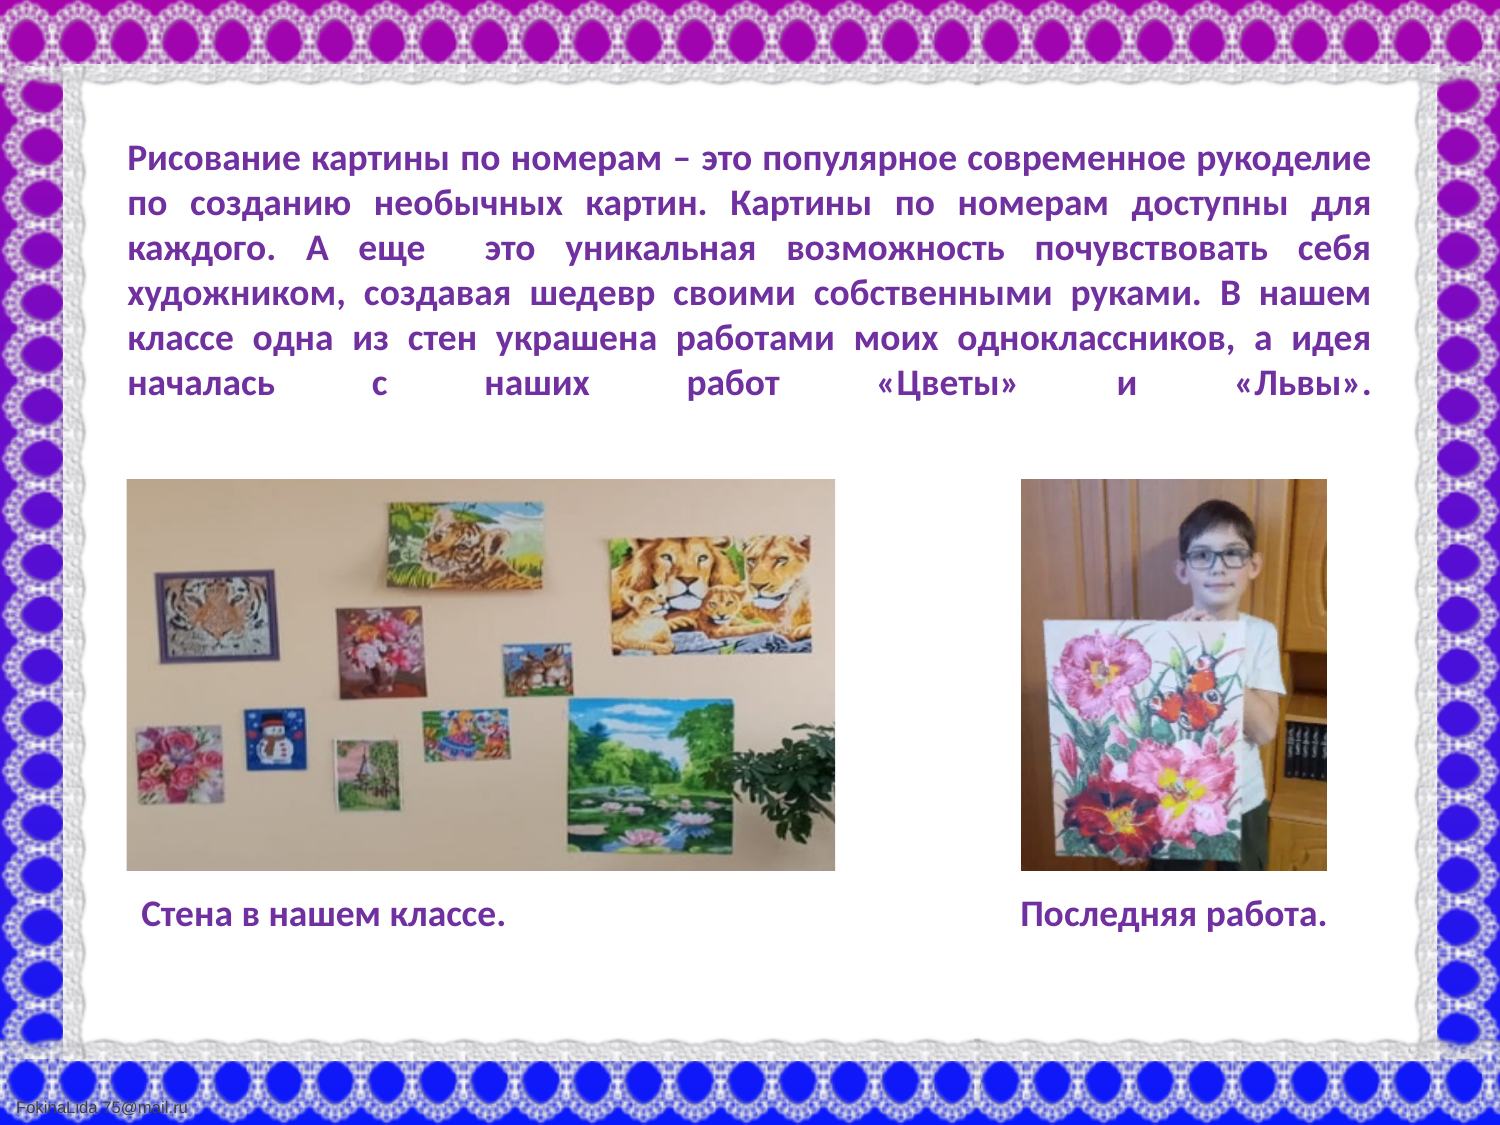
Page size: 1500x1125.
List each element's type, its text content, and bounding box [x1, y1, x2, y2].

picture [0, 0, 1500, 1125]
text_box Стена в нашем классе. [126, 881, 526, 942]
title Рисование картины по номерам – это популярное современное рукоделие по созданию необычных картин. Картины по номерам доступны для каждого. А еще это уникальная возможность почувствовать себя художником, создавая шедевр своими собственными руками. В нашем классе одна из стен украшена работами моих одноклассников, а идея началась с наших работ «Цветы» и «Львы». [112, 125, 1388, 421]
text_box Последняя работа. [1005, 881, 1343, 942]
